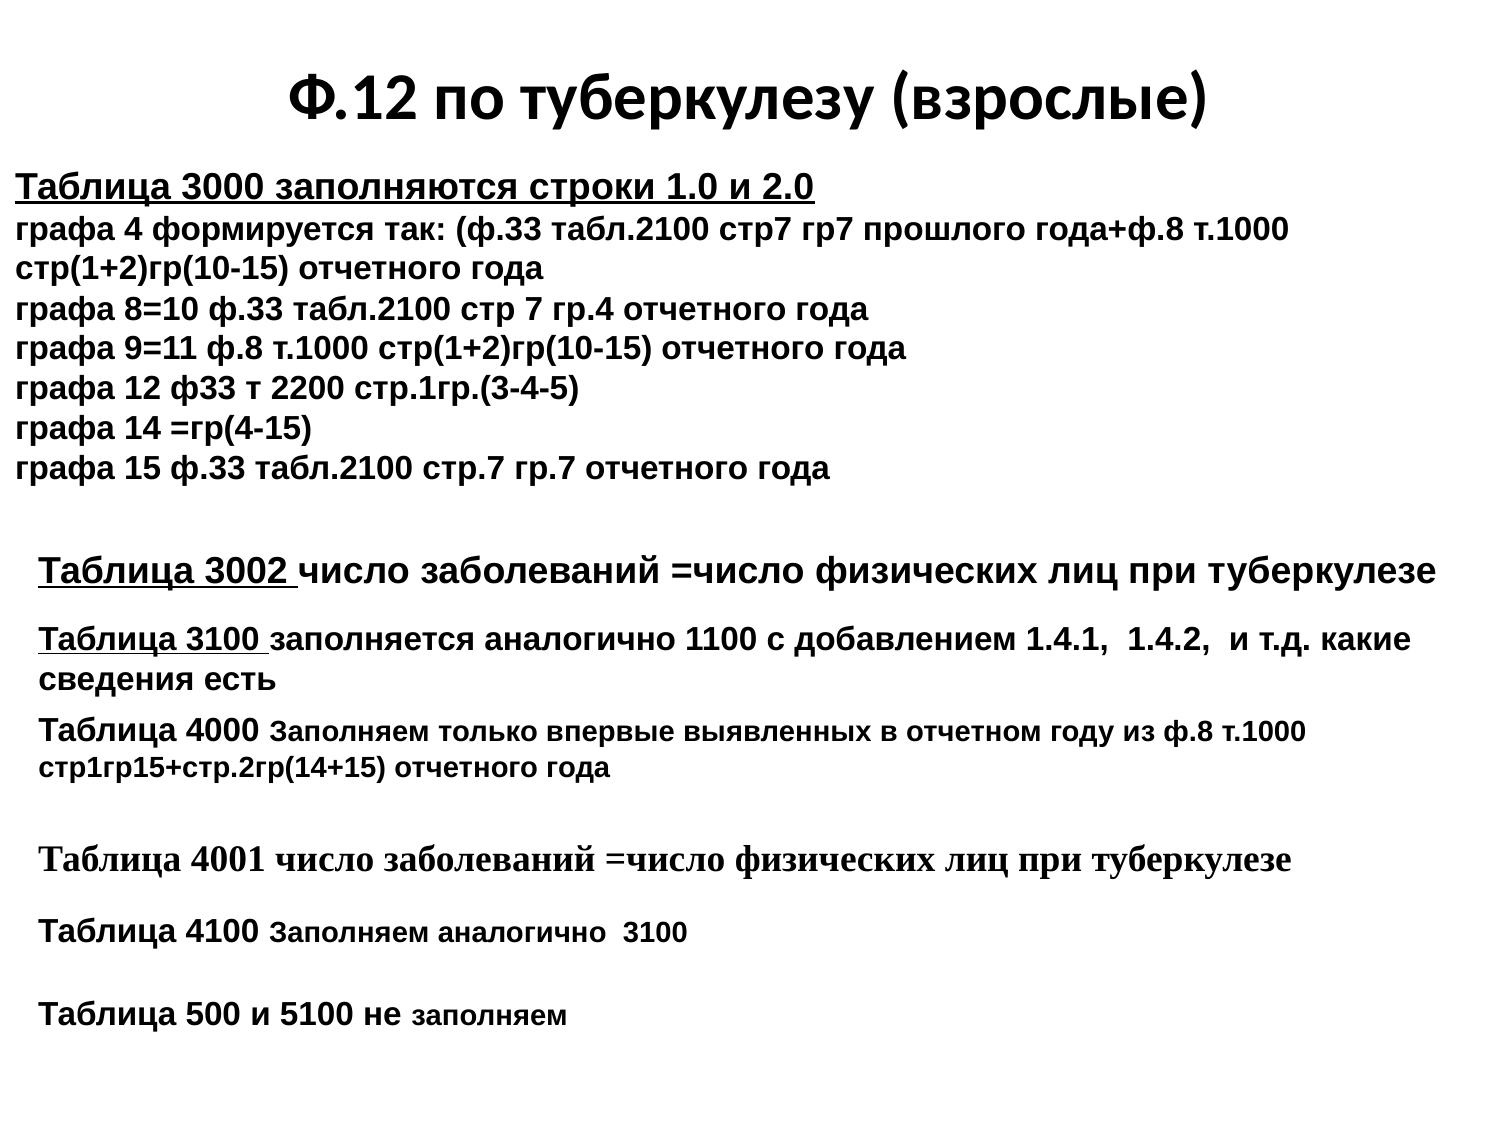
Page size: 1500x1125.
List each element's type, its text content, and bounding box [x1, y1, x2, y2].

text_box Ф.12 по туберкулезу (взрослые) [74, 45, 1425, 141]
text_box Таблица 4001 число заболеваний =число физических лиц при туберкулезе [23, 820, 1383, 887]
text_box Таблица 3100 заполняется аналогично 1100 с добавлением 1.4.1, 1.4.2, и т.д. какие сведения есть [23, 609, 1477, 705]
text_box Таблица 4000 Заполняем только впервые выявленных в отчетном году из ф.8 т.1000 стр1гр15+стр.2гр(14+15) отчетного года [23, 701, 1465, 791]
text_box Таблица 4100 Заполняем аналогично 3100 [23, 902, 1395, 957]
text_box Таблица 500 и 5100 не заполняем [23, 984, 1442, 1039]
text_box Таблица 3000 заполняются строки 1.0 и 2.0 графа 4 формируется так: (ф.33 табл.2100 стр7 гр7 прошлого года+ф.8 т.1000 стр(1+2)гр(10-15) отчетного года графа 8=10 ф.33 табл.2100 стр 7 гр.4 отчетного года графа 9=11 ф.8 т.1000 стр(1+2)гр(10-15) отчетного года графа 12 ф33 т 2200 стр.1гр.(3-4-5) графа 14 =гр(4-15) графа 15 ф.33 табл.2100 стр.7 гр.7 отчетного года [0, 154, 1500, 494]
text_box Таблица 3002 число заболеваний =число физических лиц при туберкулезе [23, 538, 1465, 599]
